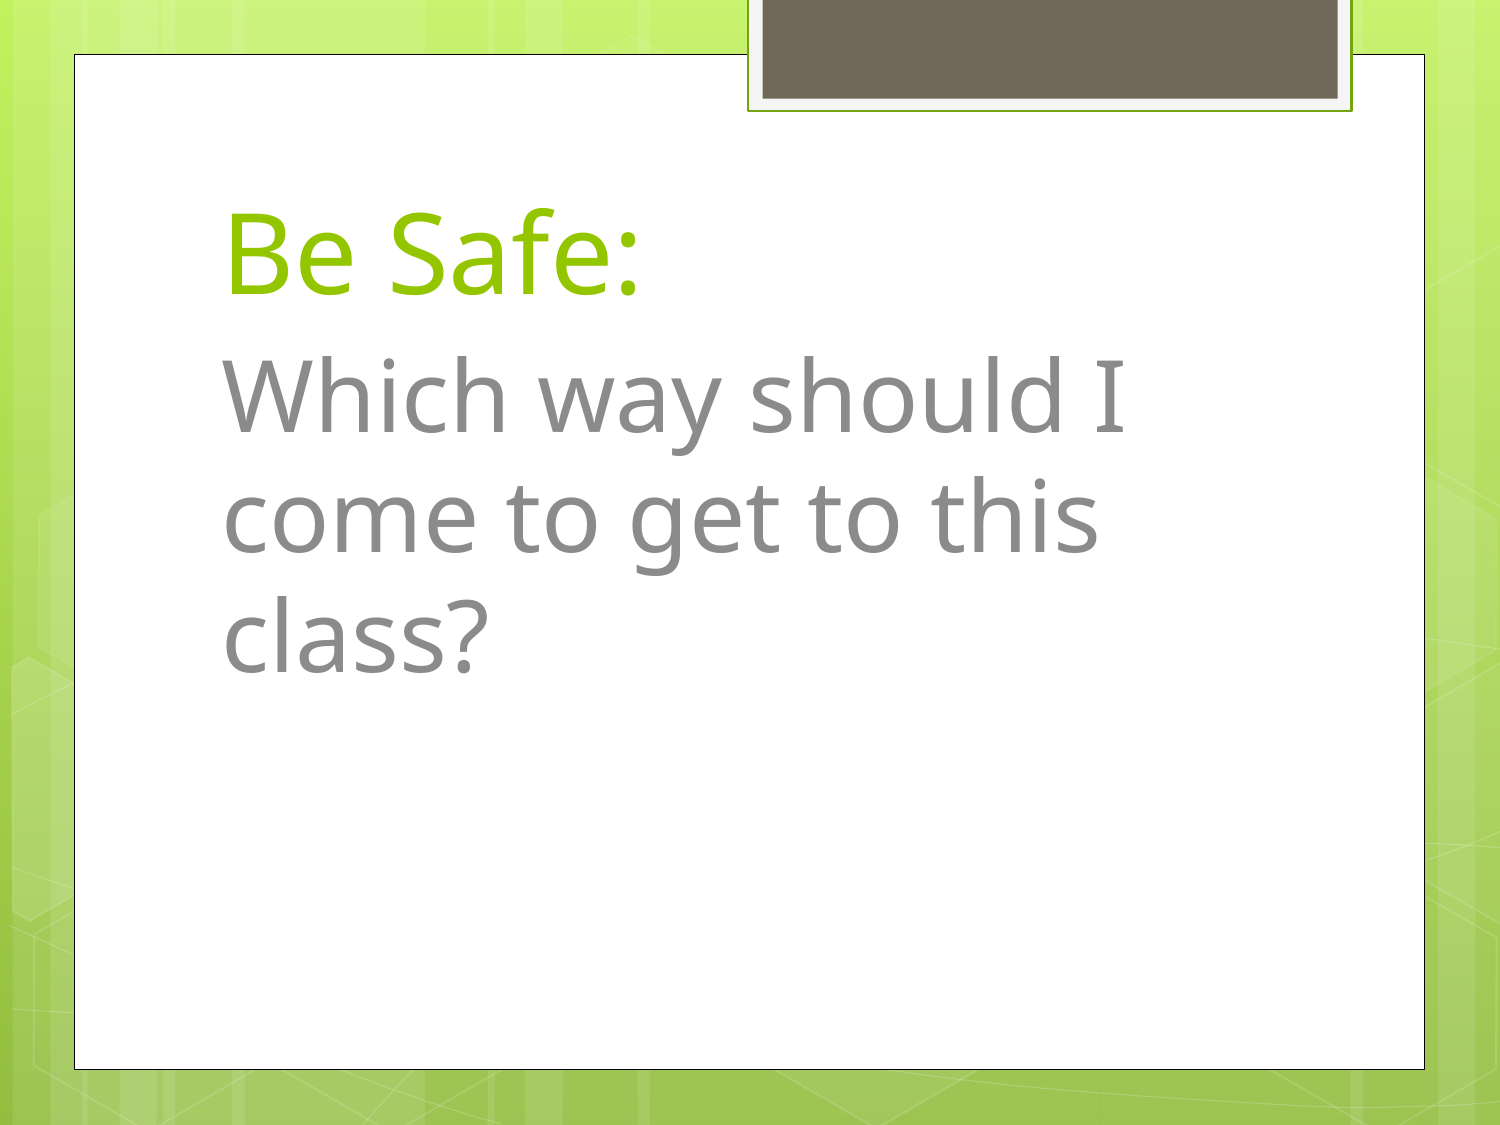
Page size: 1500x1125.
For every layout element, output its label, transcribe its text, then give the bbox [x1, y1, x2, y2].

title Be Safe: [206, 174, 1296, 324]
list Which way should I come to get to this class? [206, 324, 1296, 950]
